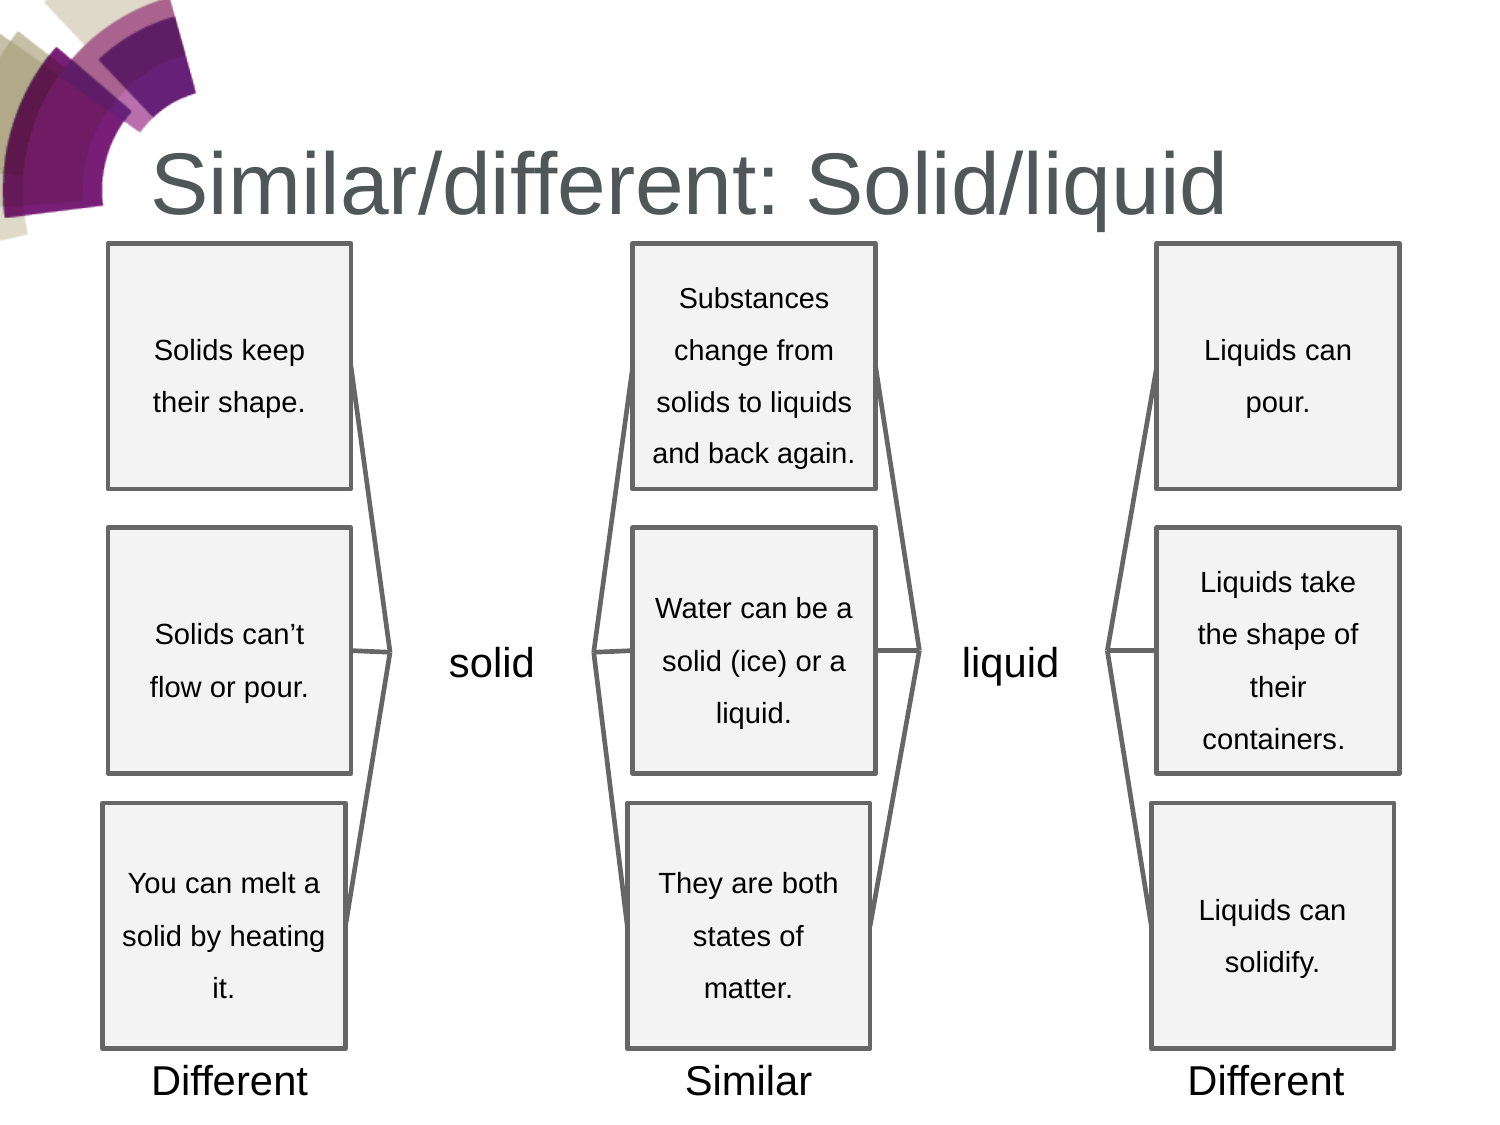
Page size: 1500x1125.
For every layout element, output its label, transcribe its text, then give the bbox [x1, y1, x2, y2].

text_box Solids keep their shape. [108, 243, 351, 490]
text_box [1107, 650, 1152, 927]
picture [0, 0, 1500, 1125]
text_box Liquids can pour. [1156, 243, 1400, 490]
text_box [875, 366, 920, 650]
list Similar/different: Solid/liquid [135, 119, 1282, 297]
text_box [593, 660, 628, 927]
text_box You can melt a solid by heating it. [102, 803, 346, 1049]
text_box solid [421, 616, 563, 707]
text_box liquid [924, 616, 1102, 707]
text_box Liquids can solidify. [1151, 803, 1395, 1049]
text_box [345, 652, 391, 927]
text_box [131, 1034, 1365, 1109]
text_box Water can be a solid (ice) or a liquid. [632, 527, 870, 774]
text_box Liquids take the shape of their containers. [1157, 527, 1400, 774]
text_box Substances change from solids to liquids and back again. [632, 243, 876, 490]
text_box They are both states of matter. [627, 803, 871, 1033]
text_box Solids can’t flow or pour. [108, 527, 345, 774]
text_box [350, 366, 391, 651]
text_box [593, 366, 633, 650]
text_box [869, 650, 920, 927]
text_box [1107, 366, 1157, 650]
